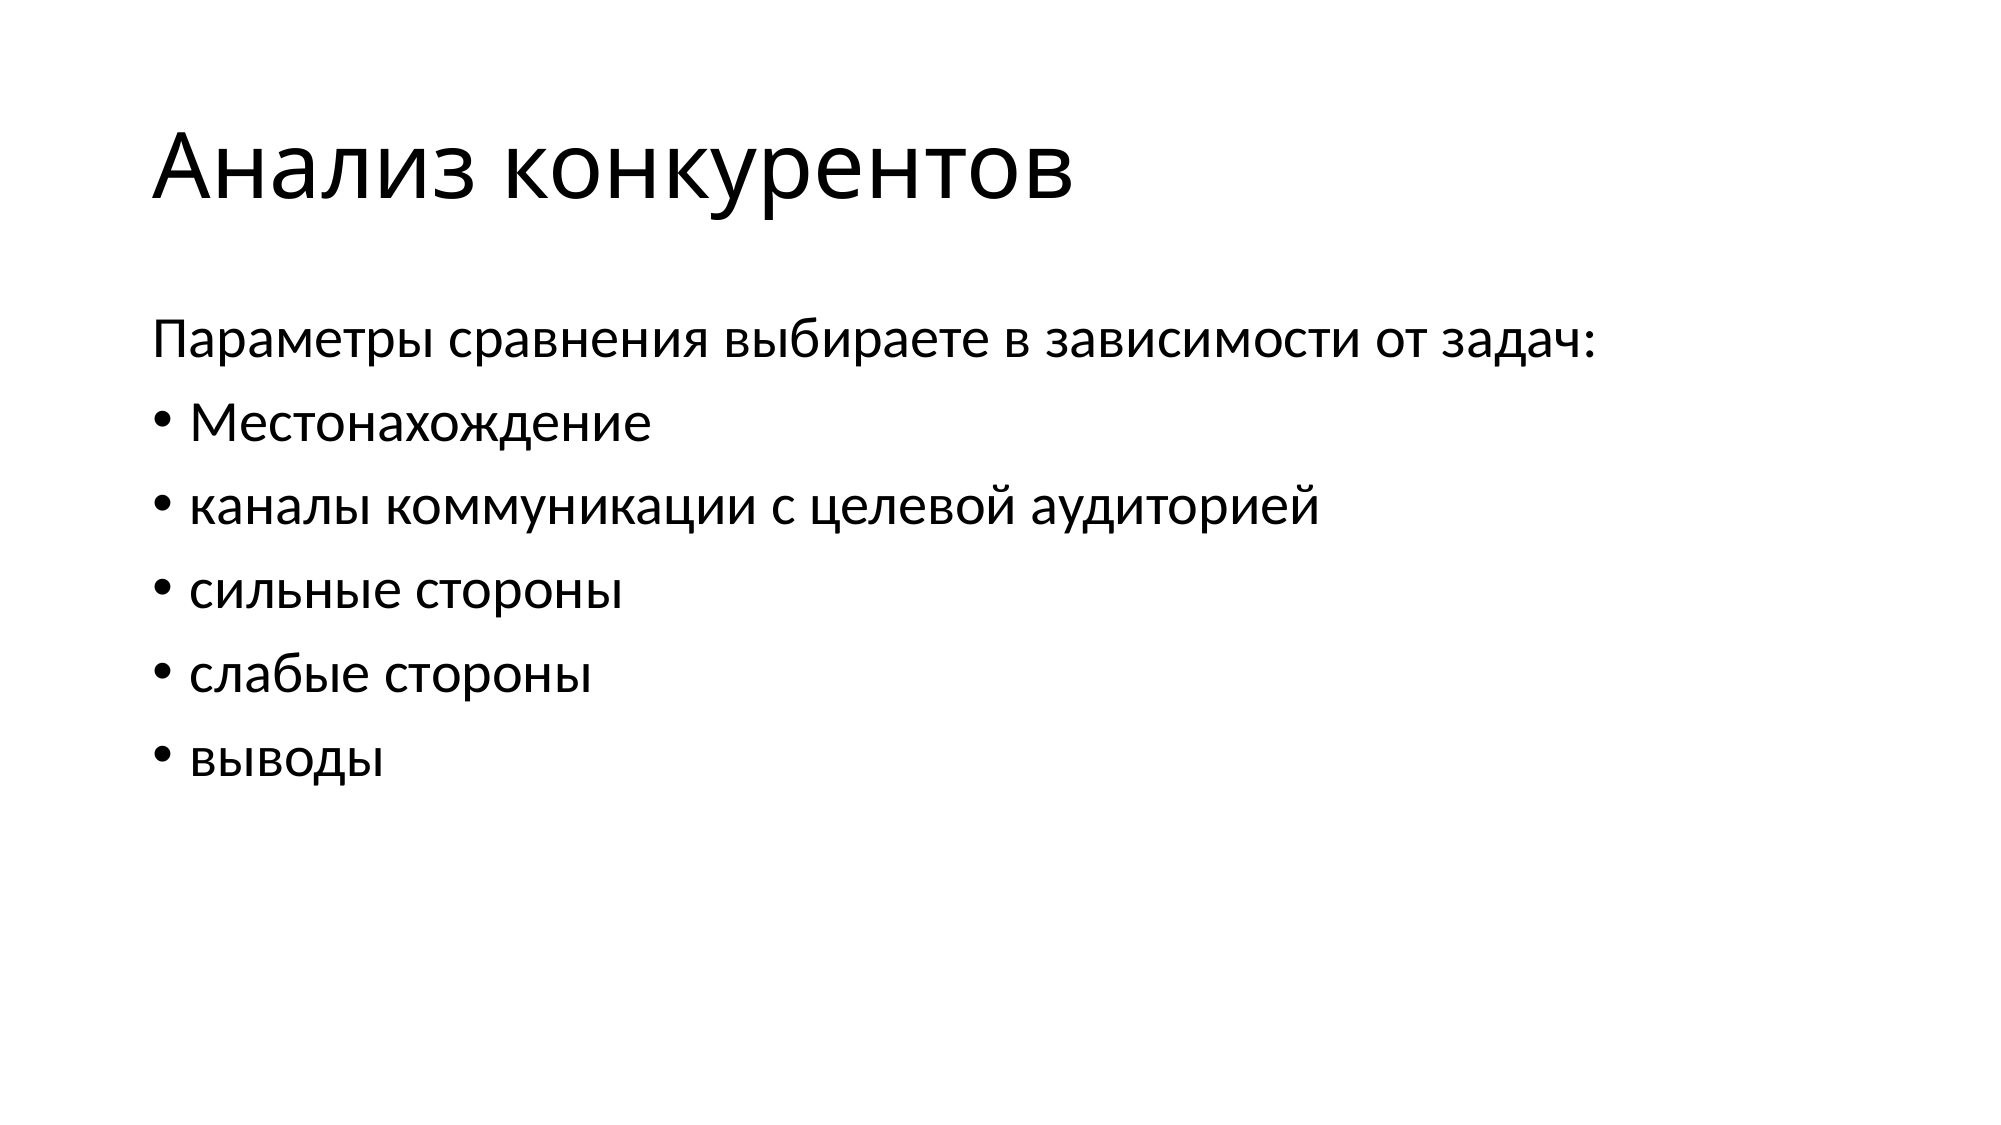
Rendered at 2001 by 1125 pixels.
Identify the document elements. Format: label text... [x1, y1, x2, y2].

title Анализ конкурентов [137, 59, 1863, 278]
list Параметры сравнения выбираете в зависимости от задач: Местонахождение каналы коммуникации с целевой аудиторией сильные стороны слабые стороны выводы [137, 299, 1863, 1014]
